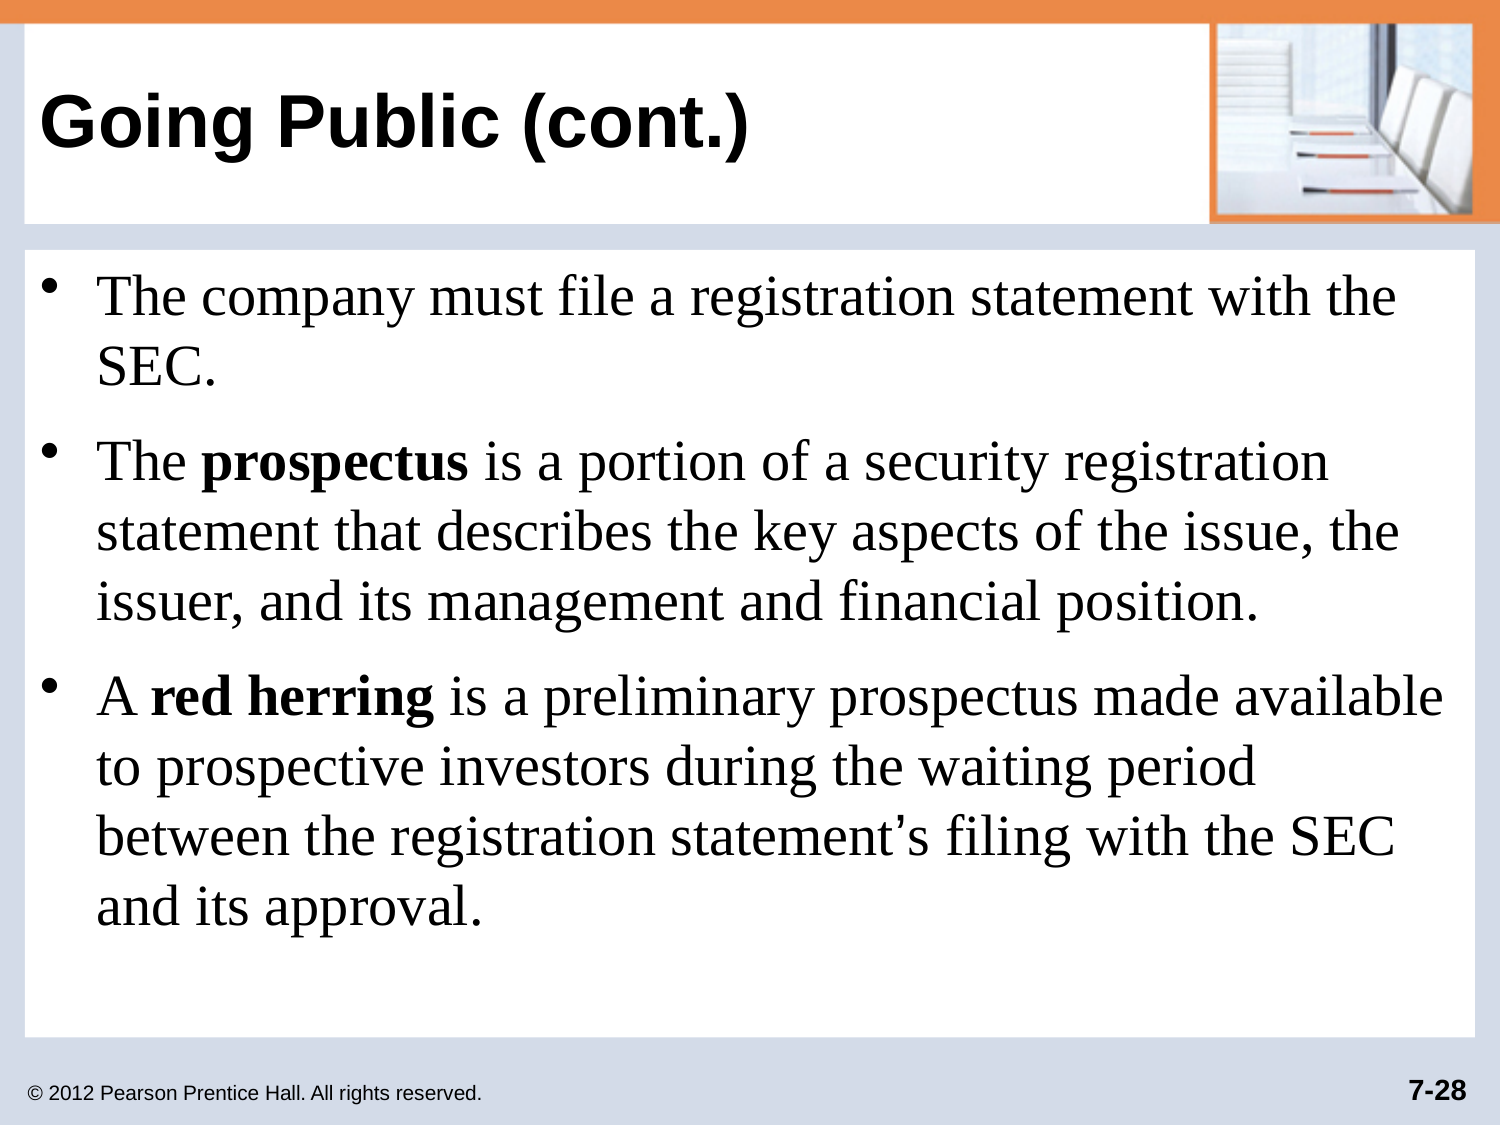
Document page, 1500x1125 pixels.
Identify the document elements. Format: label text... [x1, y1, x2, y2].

footer © 2012 Pearson Prentice Hall. All rights reserved. [12, 1037, 938, 1113]
title Going Public (cont.) [24, 64, 1201, 171]
list The company must file a registration statement with the SEC. The prospectus is a portion of a security registration statement that describes the key aspects of the issue, the issuer, and its management and financial position. A red herring is a preliminary prospectus made available to prospective investors during the waiting period between the registration statement’s filing with the SEC and its approval. [24, 249, 1476, 1013]
picture [0, 0, 1500, 224]
slide_number 7-28 [1331, 1038, 1482, 1114]
